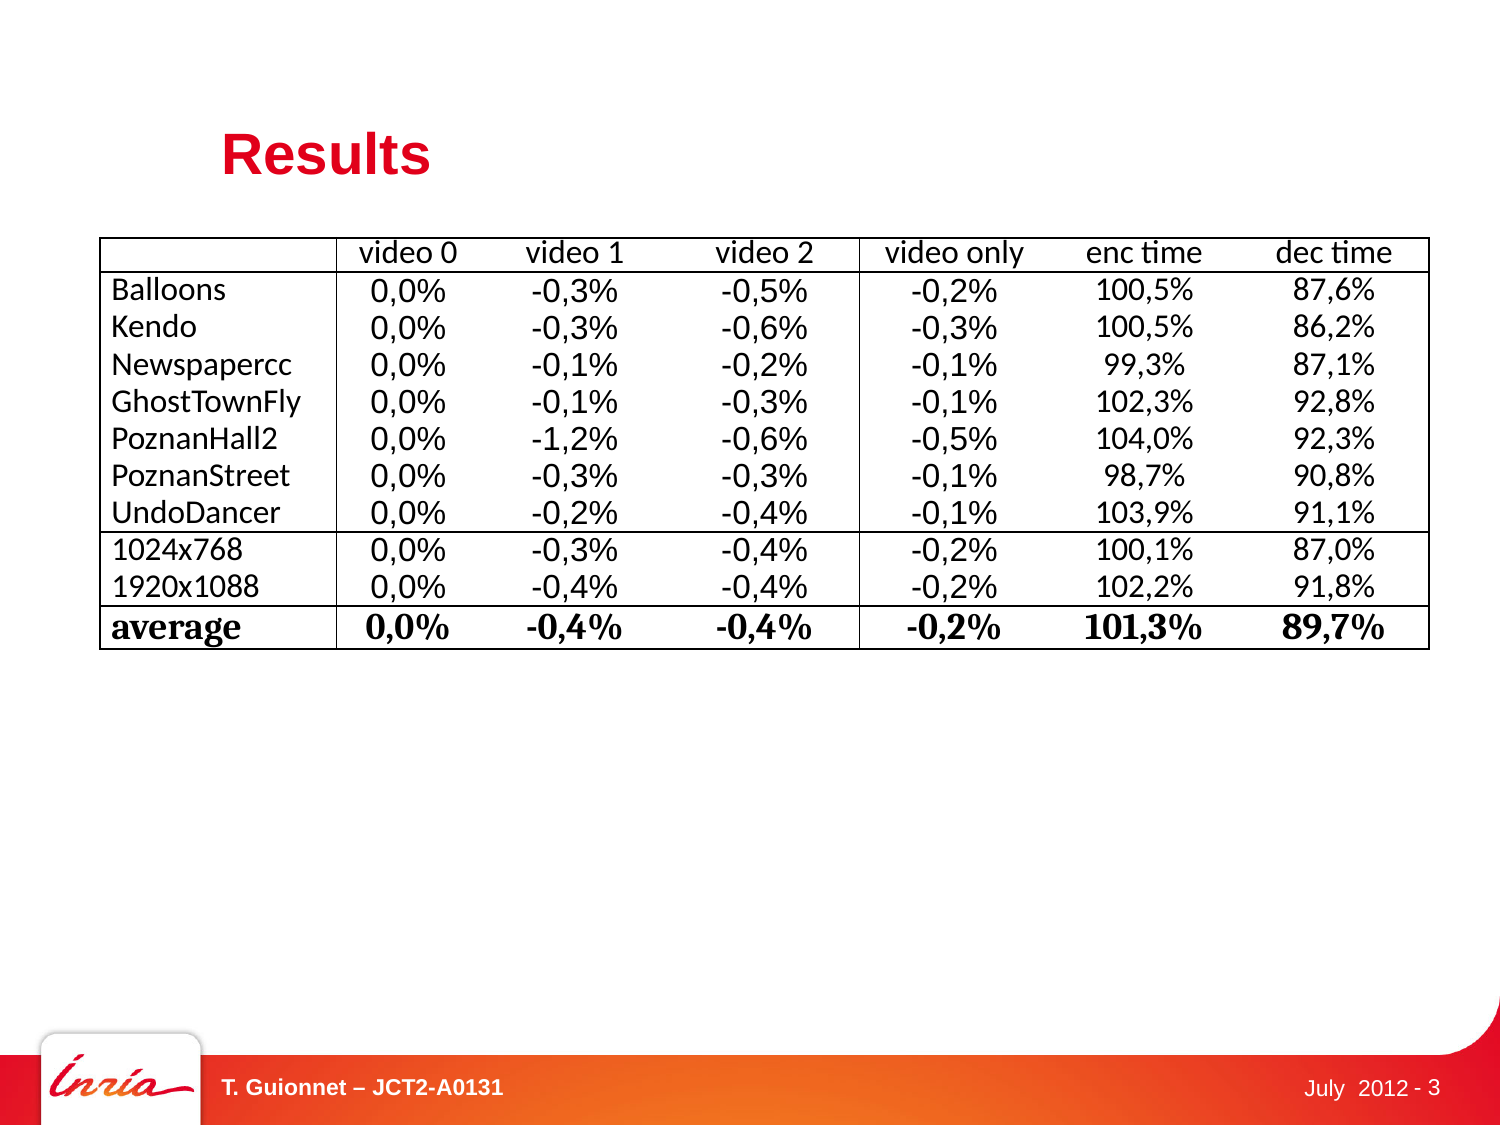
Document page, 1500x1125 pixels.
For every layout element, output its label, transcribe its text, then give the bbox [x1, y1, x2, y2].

table_cell -0,4% [480, 569, 670, 605]
table_cell -0,3% [860, 309, 1049, 346]
table_cell 102,2% [1049, 569, 1239, 605]
table_cell 92,8% [1239, 383, 1428, 420]
table_cell 100,5% [1049, 309, 1239, 346]
table_cell Balloons [101, 273, 336, 309]
table_cell 0,0% [337, 309, 480, 346]
table_cell -0,2% [860, 533, 1049, 569]
table_cell average [101, 607, 336, 648]
table_cell GhostTownFly [101, 383, 336, 420]
table_cell 0,0% [337, 383, 480, 420]
table_cell -0,2% [860, 607, 1049, 648]
table_cell Kendo [101, 309, 336, 346]
table_cell -0,3% [670, 383, 859, 420]
table_cell 90,8% [1239, 457, 1428, 495]
table_cell -0,1% [860, 346, 1049, 383]
table_cell 92,3% [1239, 420, 1428, 457]
table_cell -0,2% [480, 495, 670, 531]
table_cell -0,2% [670, 346, 859, 383]
table_header video 1 [480, 239, 670, 271]
table_cell -0,4% [670, 533, 859, 569]
table_cell -0,3% [480, 457, 670, 495]
table_cell -0,2% [860, 273, 1049, 309]
slide_number - 3 [1413, 1064, 1500, 1110]
table_cell 0,0% [337, 607, 480, 648]
table_cell 91,1% [1239, 495, 1428, 531]
table_cell -0,2% [860, 569, 1049, 605]
table_cell 0,0% [337, 457, 480, 495]
table_cell -0,4% [670, 569, 859, 605]
table_cell -1,2% [480, 420, 670, 457]
table_cell -0,1% [480, 346, 670, 383]
table_cell -0,1% [860, 383, 1049, 420]
table_cell -0,5% [670, 273, 859, 309]
table_cell 87,1% [1239, 346, 1428, 383]
table_cell 0,0% [337, 569, 480, 605]
table_cell -0,1% [480, 383, 670, 420]
table_cell 100,5% [1049, 273, 1239, 309]
table_cell 99,3% [1049, 346, 1239, 383]
table_cell 1024x768 [101, 533, 336, 569]
table_cell 102,3% [1049, 383, 1239, 420]
picture [0, 947, 1500, 1125]
table_cell -0,1% [860, 457, 1049, 495]
table_cell 101,3% [1049, 607, 1239, 648]
table_cell 87,6% [1239, 273, 1428, 309]
table_header video 0 [337, 239, 480, 271]
footer T. Guionnet – JCT2-A0131 [221, 1064, 1078, 1110]
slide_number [1078, 1064, 1410, 1110]
table_cell -0,6% [670, 309, 859, 346]
table_cell 1920x1088 [101, 569, 336, 605]
table_cell -0,3% [480, 309, 670, 346]
table_cell -0,5% [860, 420, 1049, 457]
table_cell 104,0% [1049, 420, 1239, 457]
table_header video only [860, 239, 1049, 271]
table_header video 2 [670, 239, 859, 271]
table_cell 91,8% [1239, 569, 1428, 605]
table_cell 0,0% [337, 346, 480, 383]
table_cell PoznanHall2 [101, 420, 336, 457]
table_cell 86,2% [1239, 309, 1428, 346]
table_cell 0,0% [337, 533, 480, 569]
table_cell 100,1% [1049, 533, 1239, 569]
table_cell -0,3% [670, 457, 859, 495]
table_cell UndoDancer [101, 495, 336, 531]
table_cell Newspapercc [101, 346, 336, 383]
table_cell 0,0% [337, 495, 480, 531]
table_cell 0,0% [337, 420, 480, 457]
table_cell -0,6% [670, 420, 859, 457]
table_cell PoznanStreet [101, 457, 336, 495]
table_cell -0,3% [480, 273, 670, 309]
table_cell 103,9% [1049, 495, 1239, 531]
table_cell -0,3% [480, 533, 670, 569]
table_cell -0,4% [670, 607, 859, 648]
table_header enc time [1049, 239, 1239, 271]
table_header [101, 239, 336, 271]
table_cell 87,0% [1239, 533, 1428, 569]
table_cell -0,4% [670, 495, 859, 531]
table_cell 98,7% [1049, 457, 1239, 495]
table_cell 0,0% [337, 273, 480, 309]
title Results [221, 57, 1459, 246]
table_cell -0,1% [860, 495, 1049, 531]
table_header dec time [1239, 239, 1428, 271]
table_cell -0,4% [480, 607, 670, 648]
table_cell 89,7% [1239, 607, 1428, 648]
